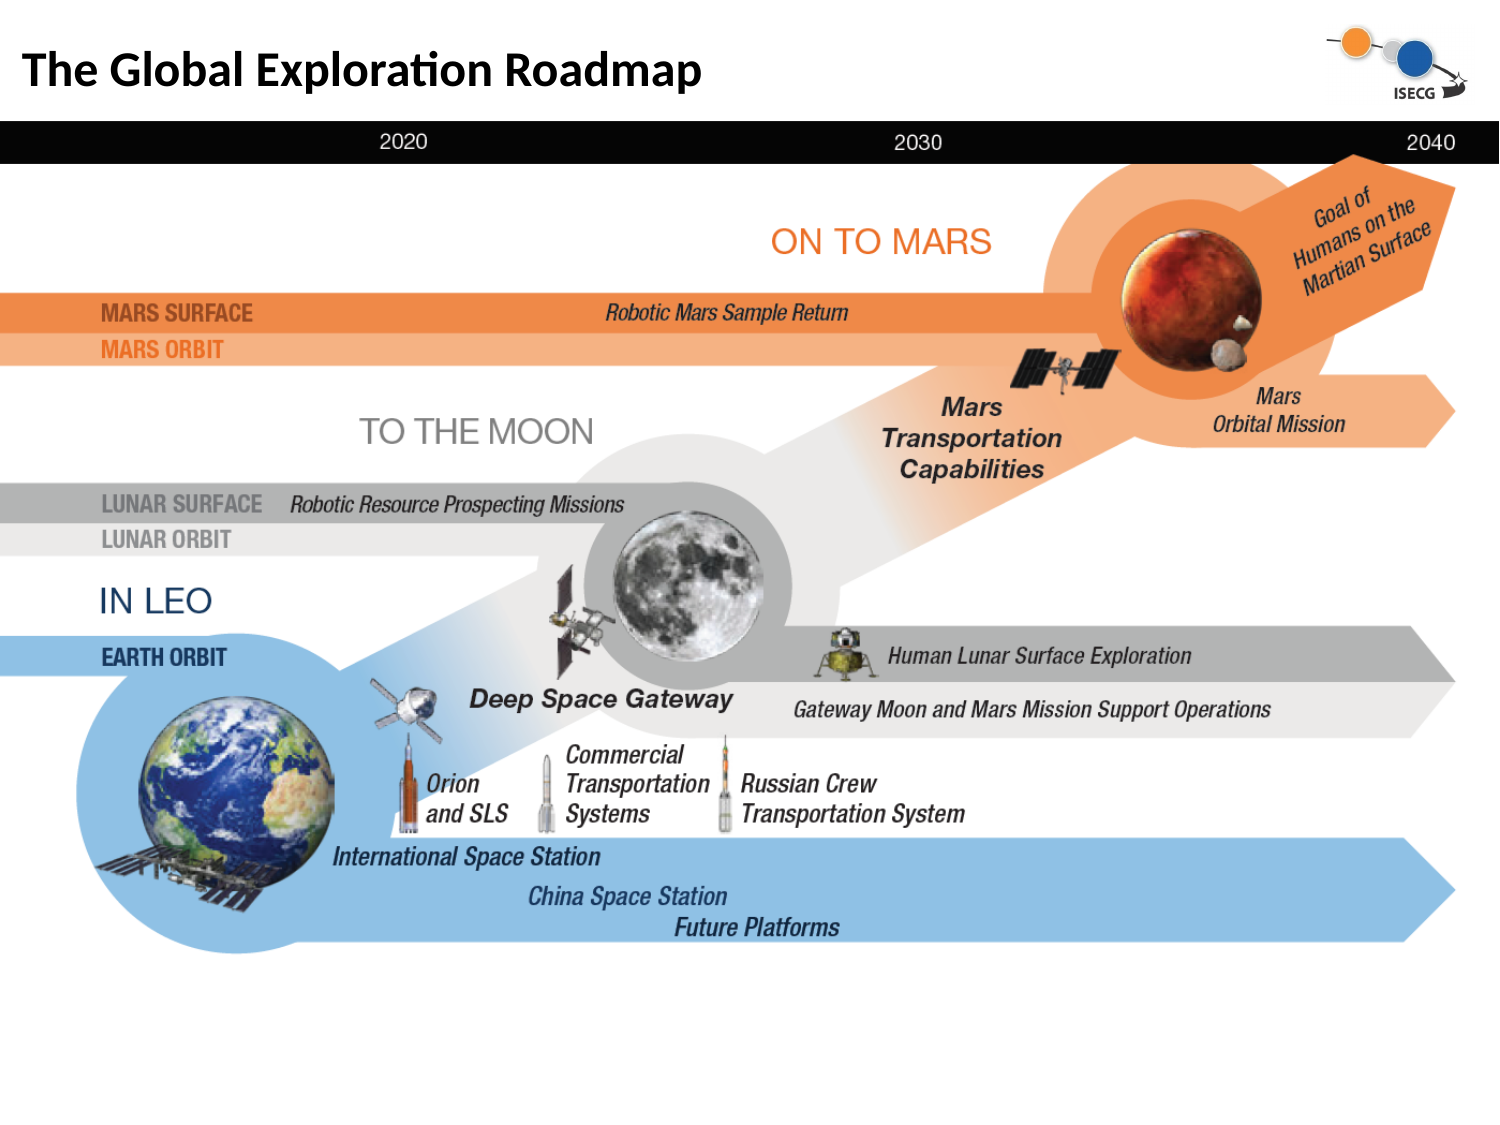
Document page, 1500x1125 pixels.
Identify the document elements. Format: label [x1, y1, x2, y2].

picture [1324, 24, 1476, 105]
text_box [0, 28, 1499, 962]
